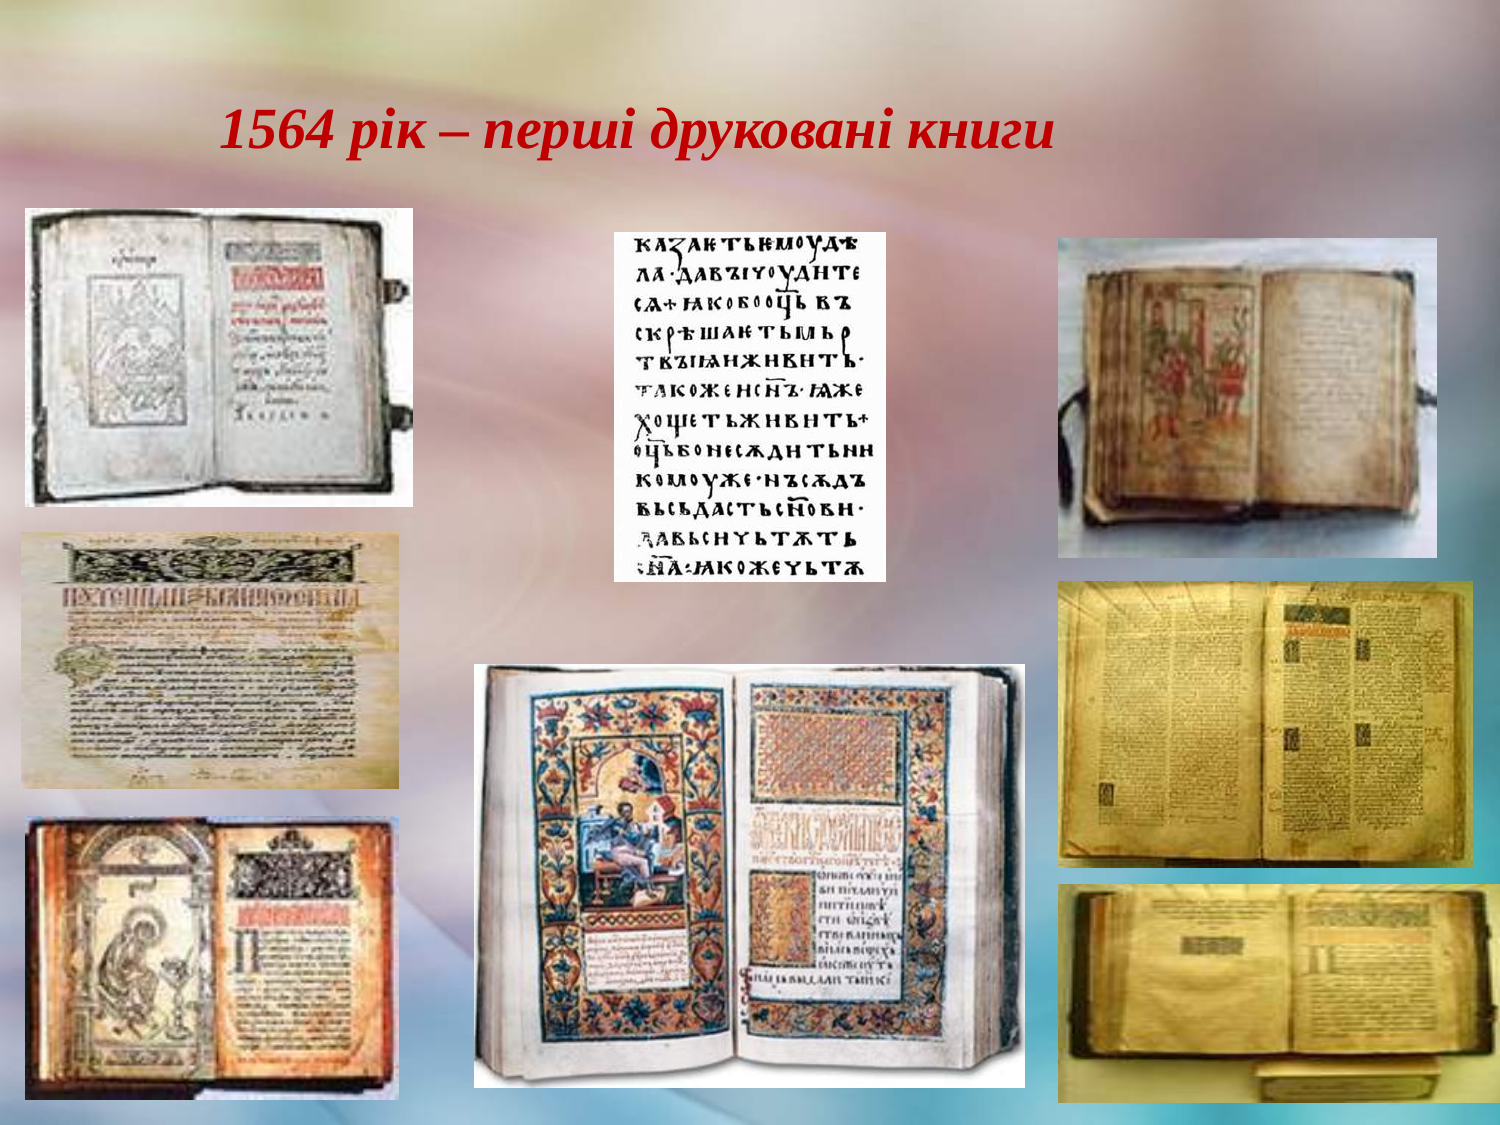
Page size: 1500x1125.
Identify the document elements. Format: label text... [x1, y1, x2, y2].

picture [0, 0, 1500, 1125]
text_box 1564 рік – перші друковані книги [109, 75, 1166, 175]
